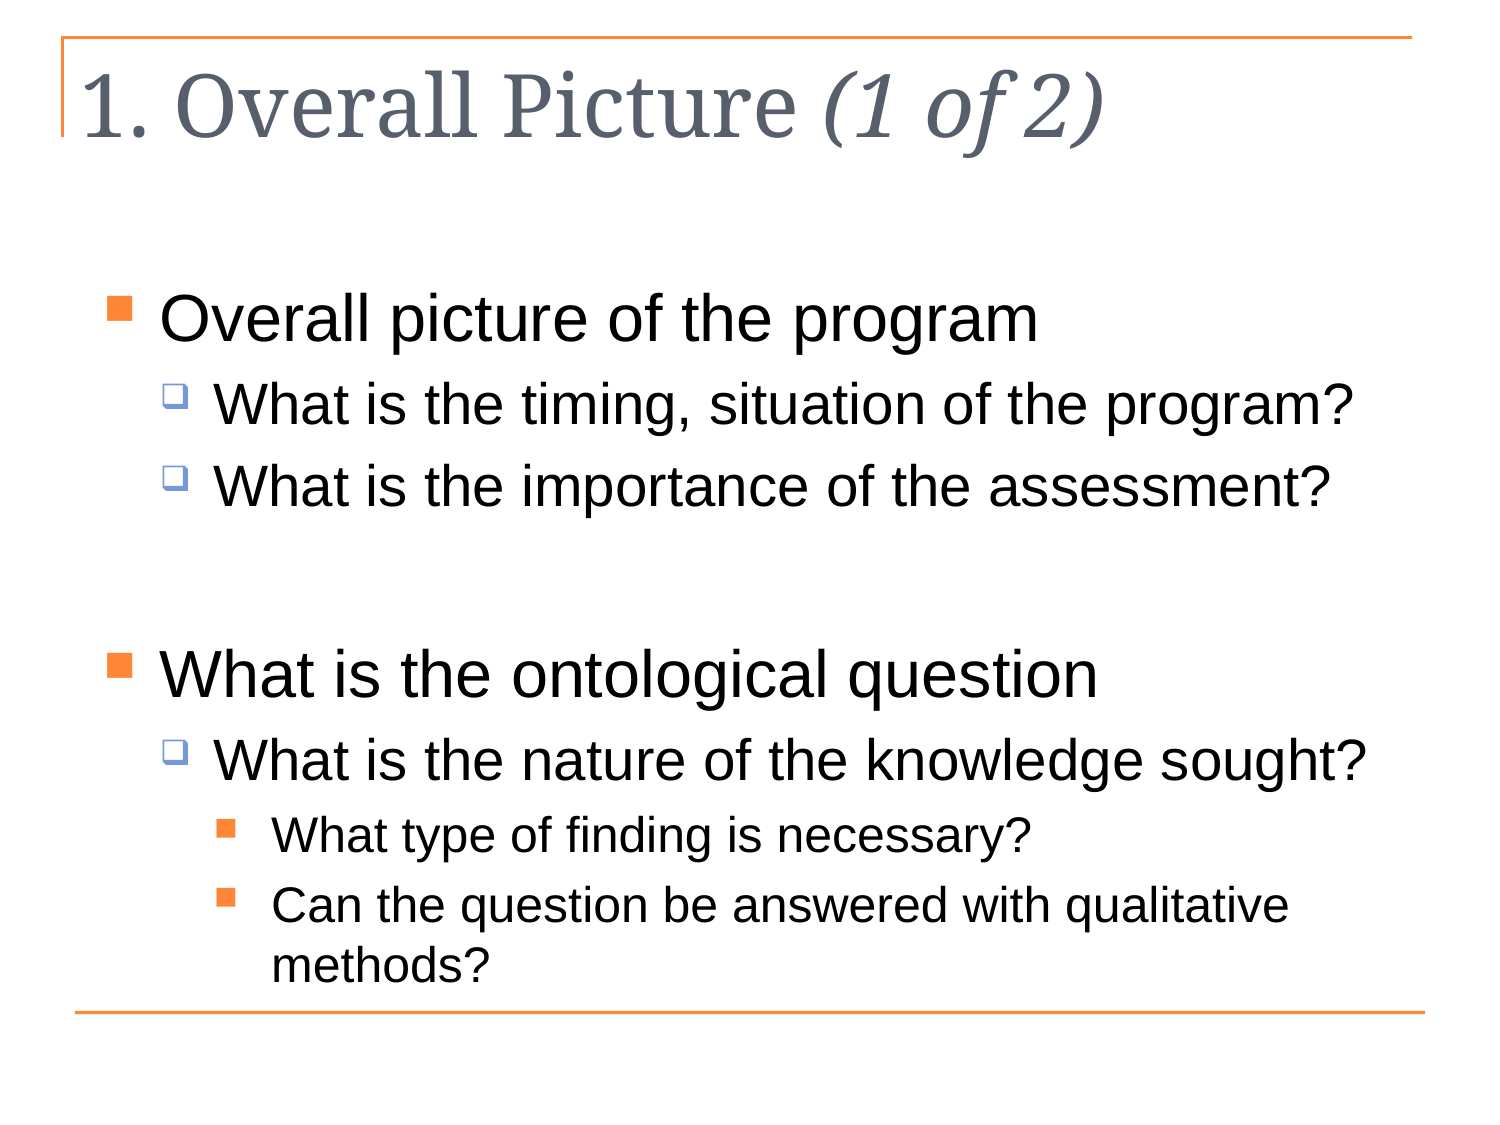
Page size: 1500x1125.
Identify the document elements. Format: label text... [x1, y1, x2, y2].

title 1. Overall Picture (1 of 2) [64, 42, 1436, 230]
list Overall picture of the program What is the timing, situation of the program? What is the importance of the assessment? What is the ontological question What is the nature of the knowledge sought? What type of finding is necessary? Can the question be answered with qualitative methods? [88, 267, 1459, 1011]
